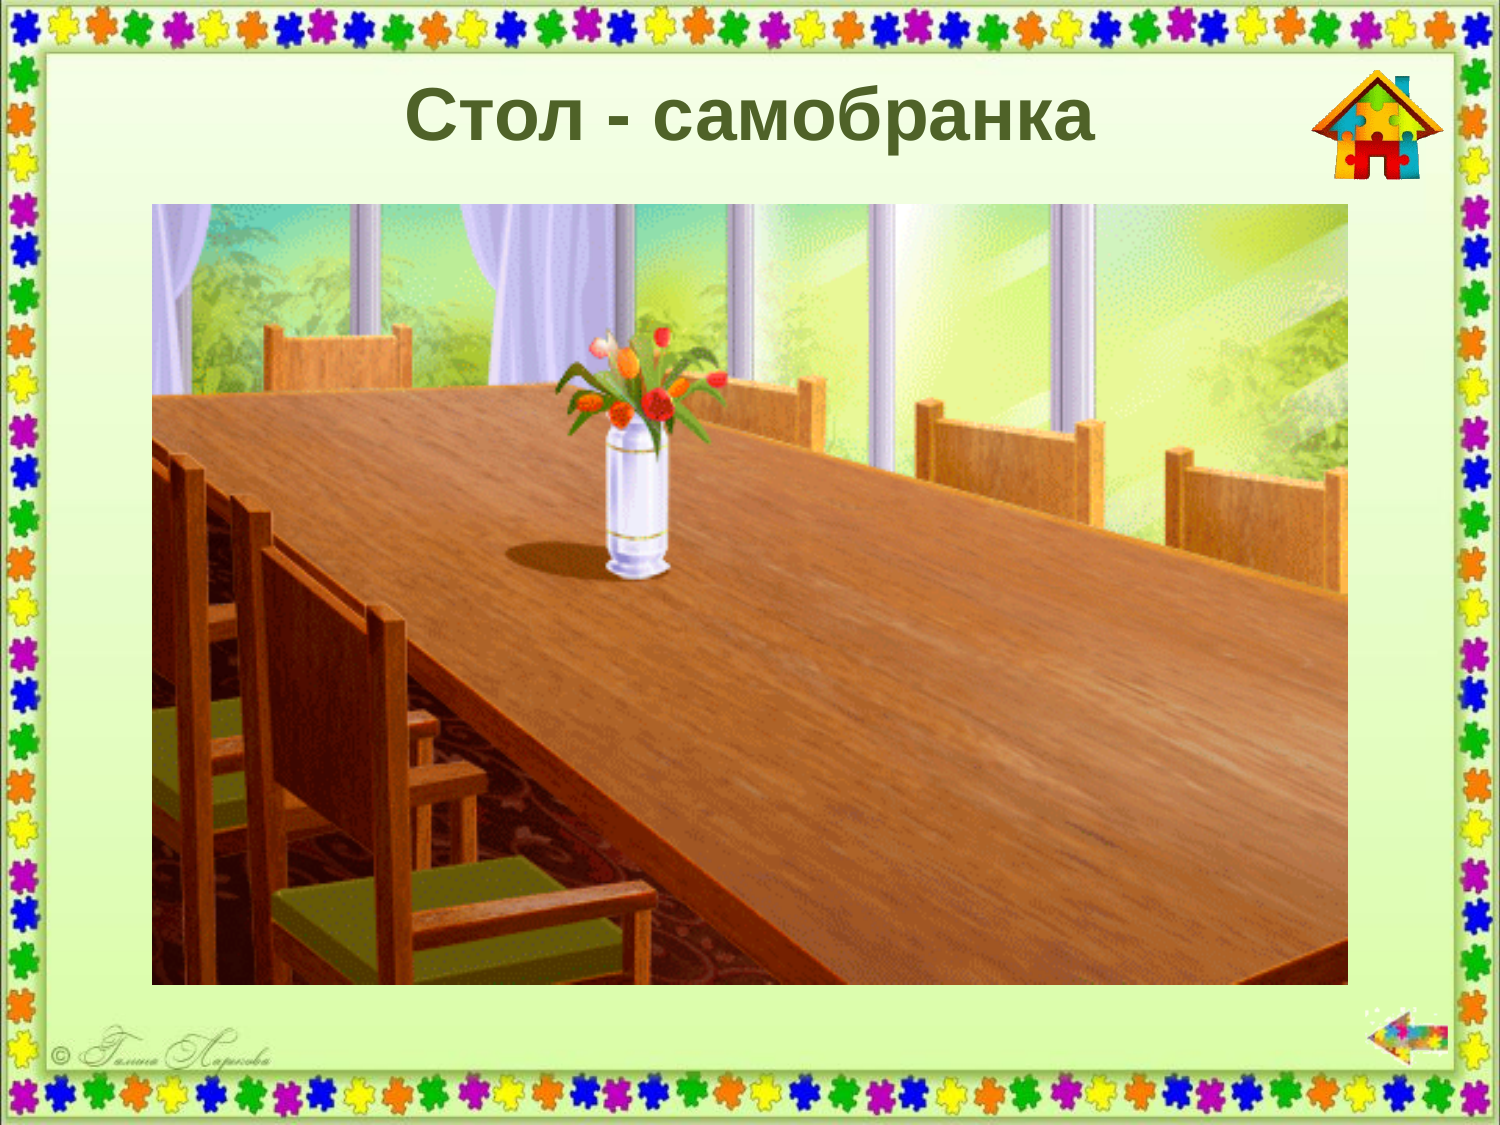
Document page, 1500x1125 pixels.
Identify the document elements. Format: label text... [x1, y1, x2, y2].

text_box Стол - самобранка [298, 57, 1202, 163]
picture [0, 0, 1500, 1125]
